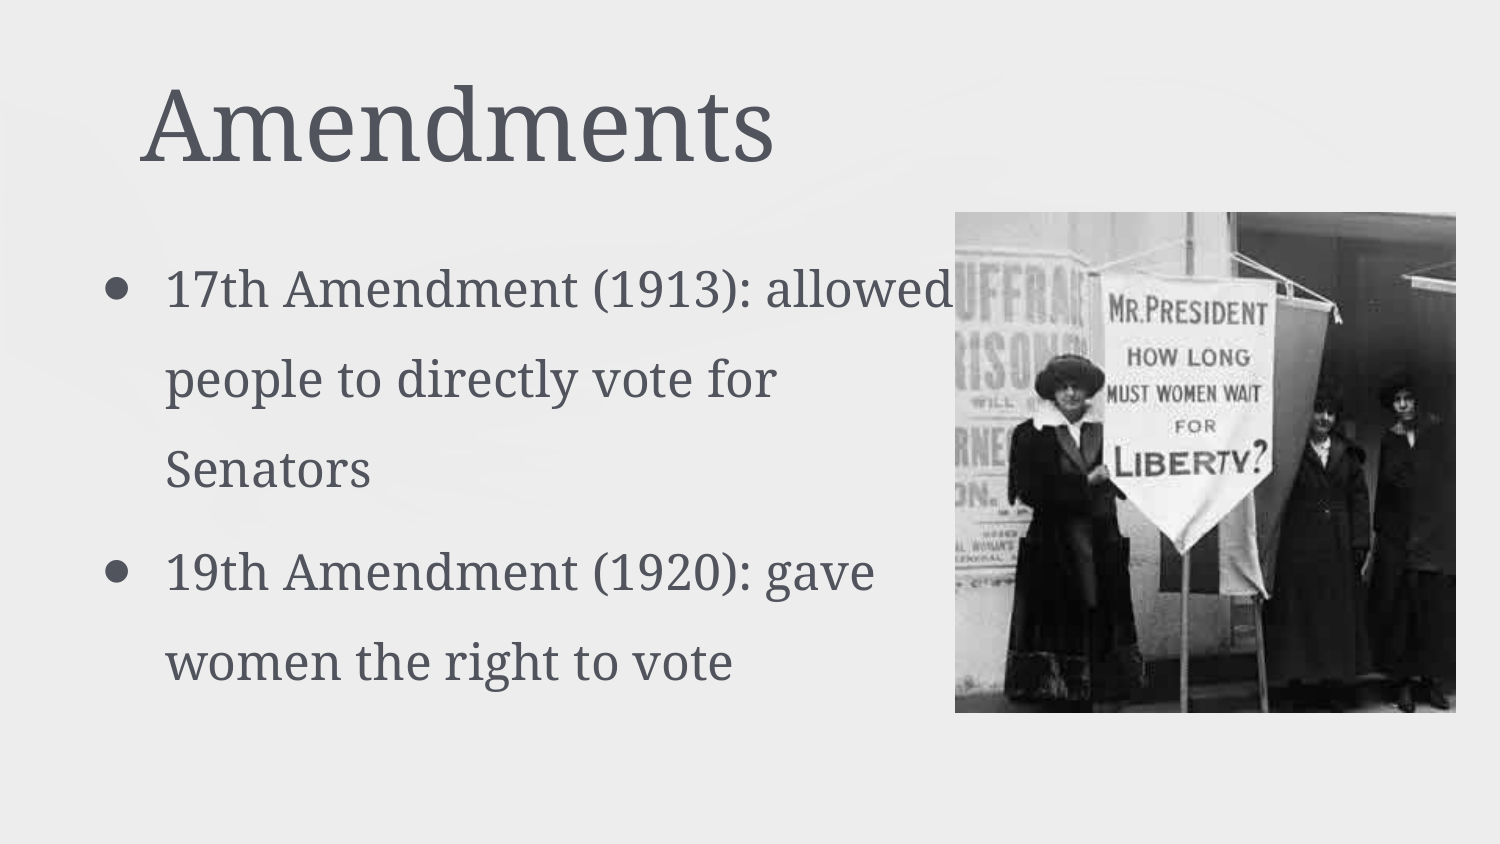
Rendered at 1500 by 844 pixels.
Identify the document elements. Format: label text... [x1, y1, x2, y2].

title Amendments [75, 25, 1425, 197]
list 17th Amendment (1913): allowed people to directly vote for Senators 19th Amendment (1920): gave women the right to vote [75, 212, 987, 808]
picture [955, 212, 1456, 714]
